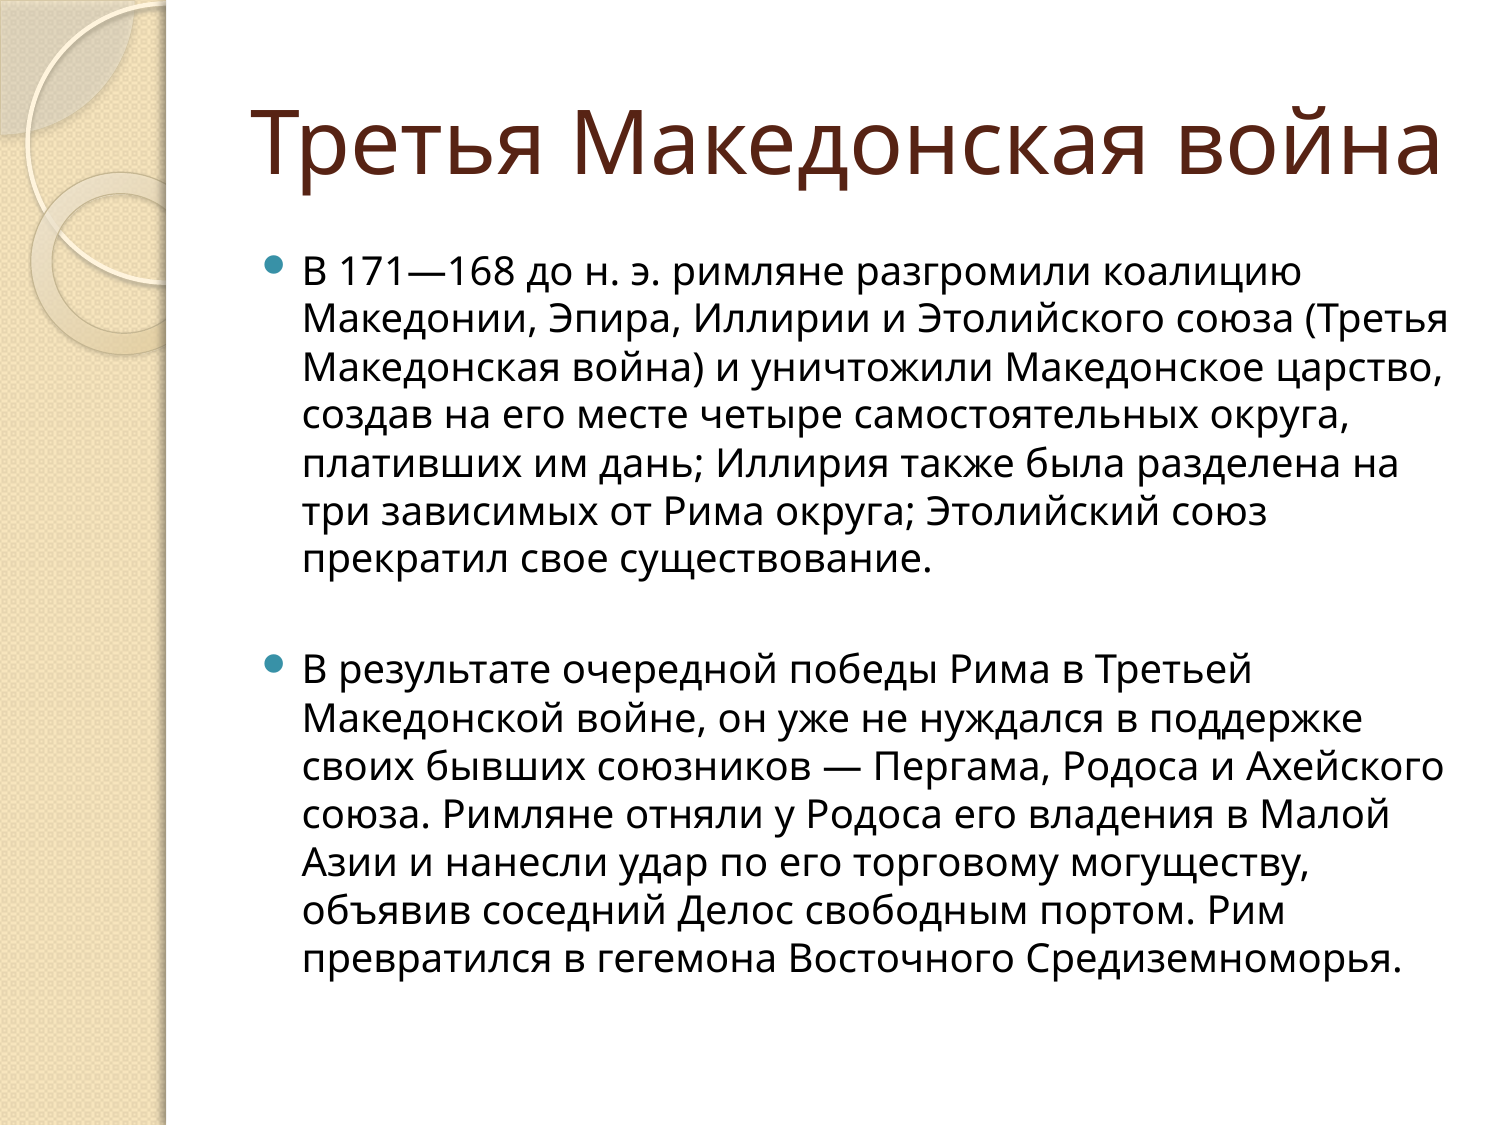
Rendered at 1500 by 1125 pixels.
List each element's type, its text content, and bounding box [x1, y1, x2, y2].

list В 171—168 до н. э. римляне разгромили коалицию Македонии, Эпира, Иллирии и Этолийского союза (Третья Македонская война) и уничтожили Македонское царство, создав на его месте четыре самостоятельных округа, плативших им дань; Иллирия также была разделена на три зависимых от Рима округа; Этолийский союз прекратил свое существование. В результате очередной победы Рима в Третьей Македонской войне, он уже не нуждался в поддержке своих бывших союзников — Пергама, Родоса и Ахейского союза. Римляне отняли у Родоса его владения в Малой Азии и нанесли удар по его торговому могуществу, объявив соседний Делос свободным портом. Рим превратился в гегемона Восточного Средиземноморья. [235, 237, 1466, 1025]
title Третья Македонская война [235, 45, 1466, 233]
